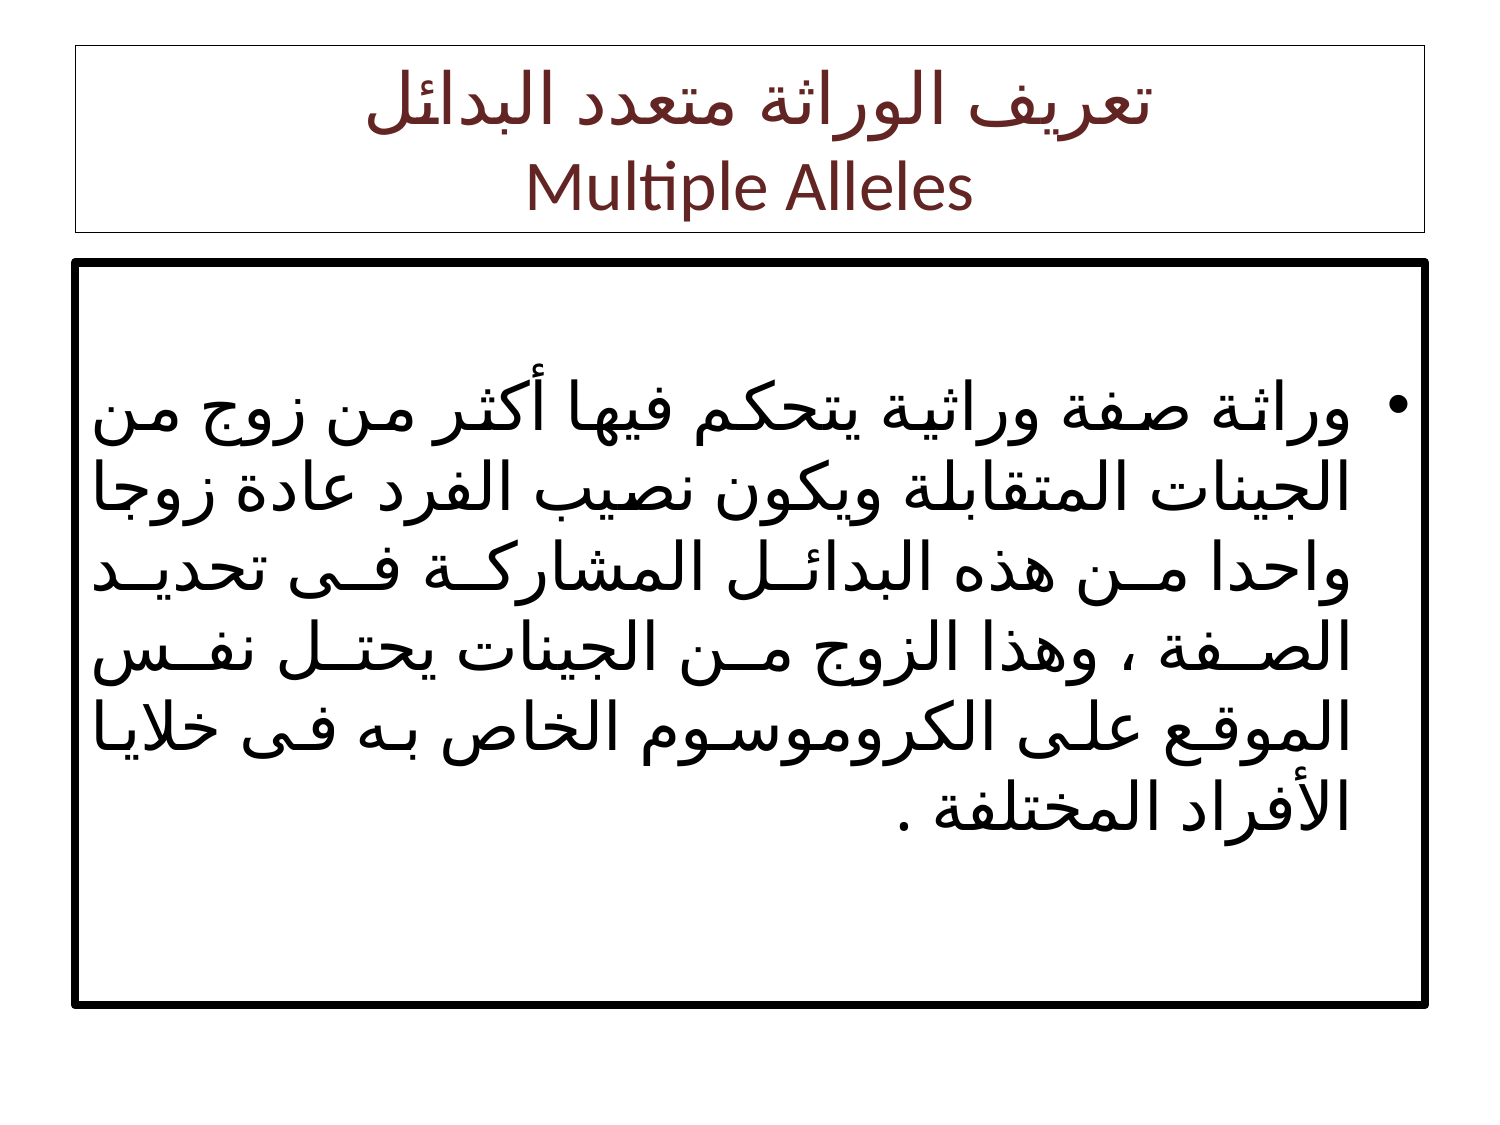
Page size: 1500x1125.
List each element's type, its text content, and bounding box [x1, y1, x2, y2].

list وراثة صفة وراثية يتحكم فيها أكثر من زوج من الجينات المتقابلة ويكون نصيب الفرد عادة زوجا واحدا من هذه البدائل المشاركة فى تحديد الصفة ، وهذا الزوج من الجينات يحتل نفس الموقع على الكروموسوم الخاص به فى خلايا الأفراد المختلفة . [75, 262, 1425, 1005]
title تعريف الوراثة متعدد البدائل Multiple Alleles [75, 45, 1425, 233]
